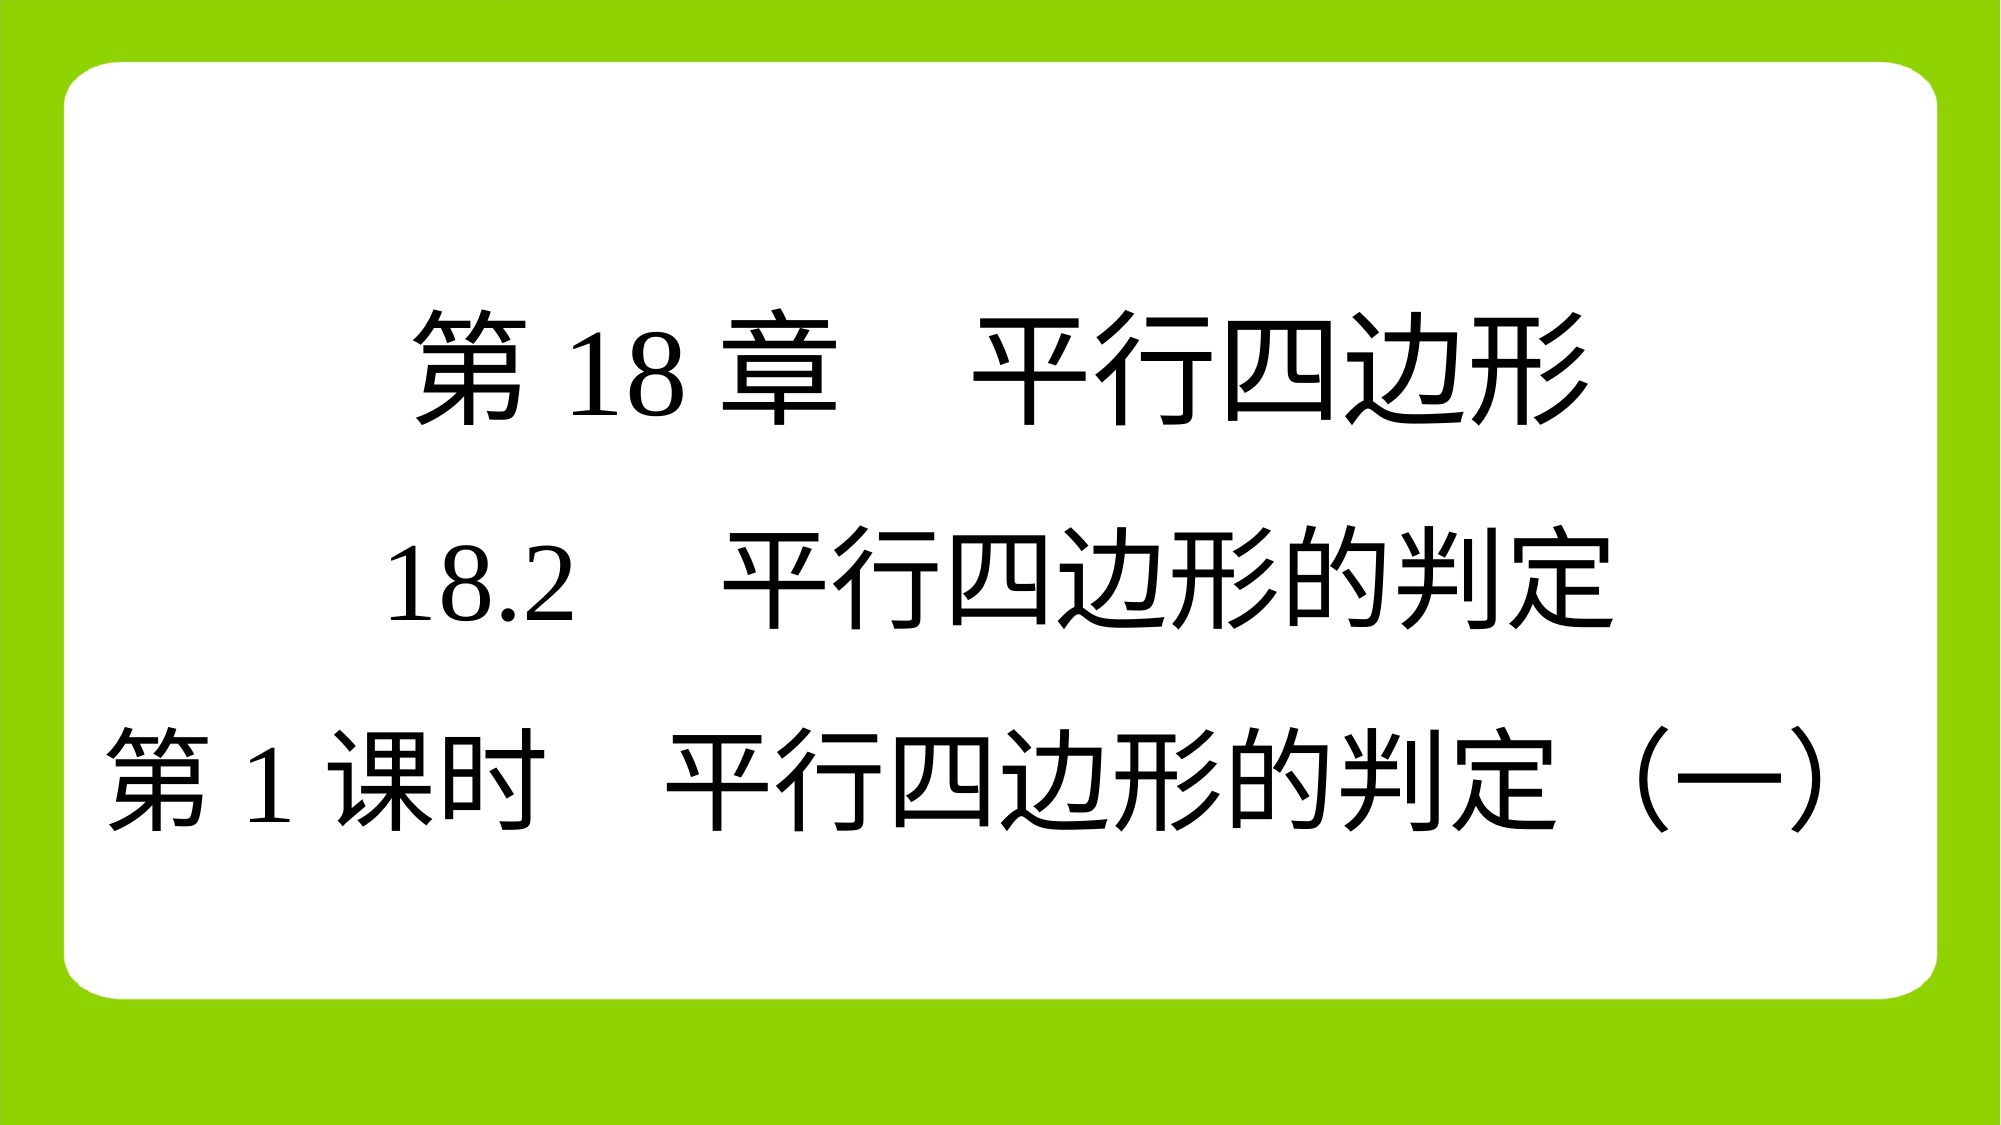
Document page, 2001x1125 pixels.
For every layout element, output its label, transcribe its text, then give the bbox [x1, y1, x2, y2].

picture [0, 0, 2001, 1125]
text_box 第18章 平行四边形 18.2 平行四边形的判定 第1课时 平行四边形的判定（一） [0, 208, 2000, 853]
